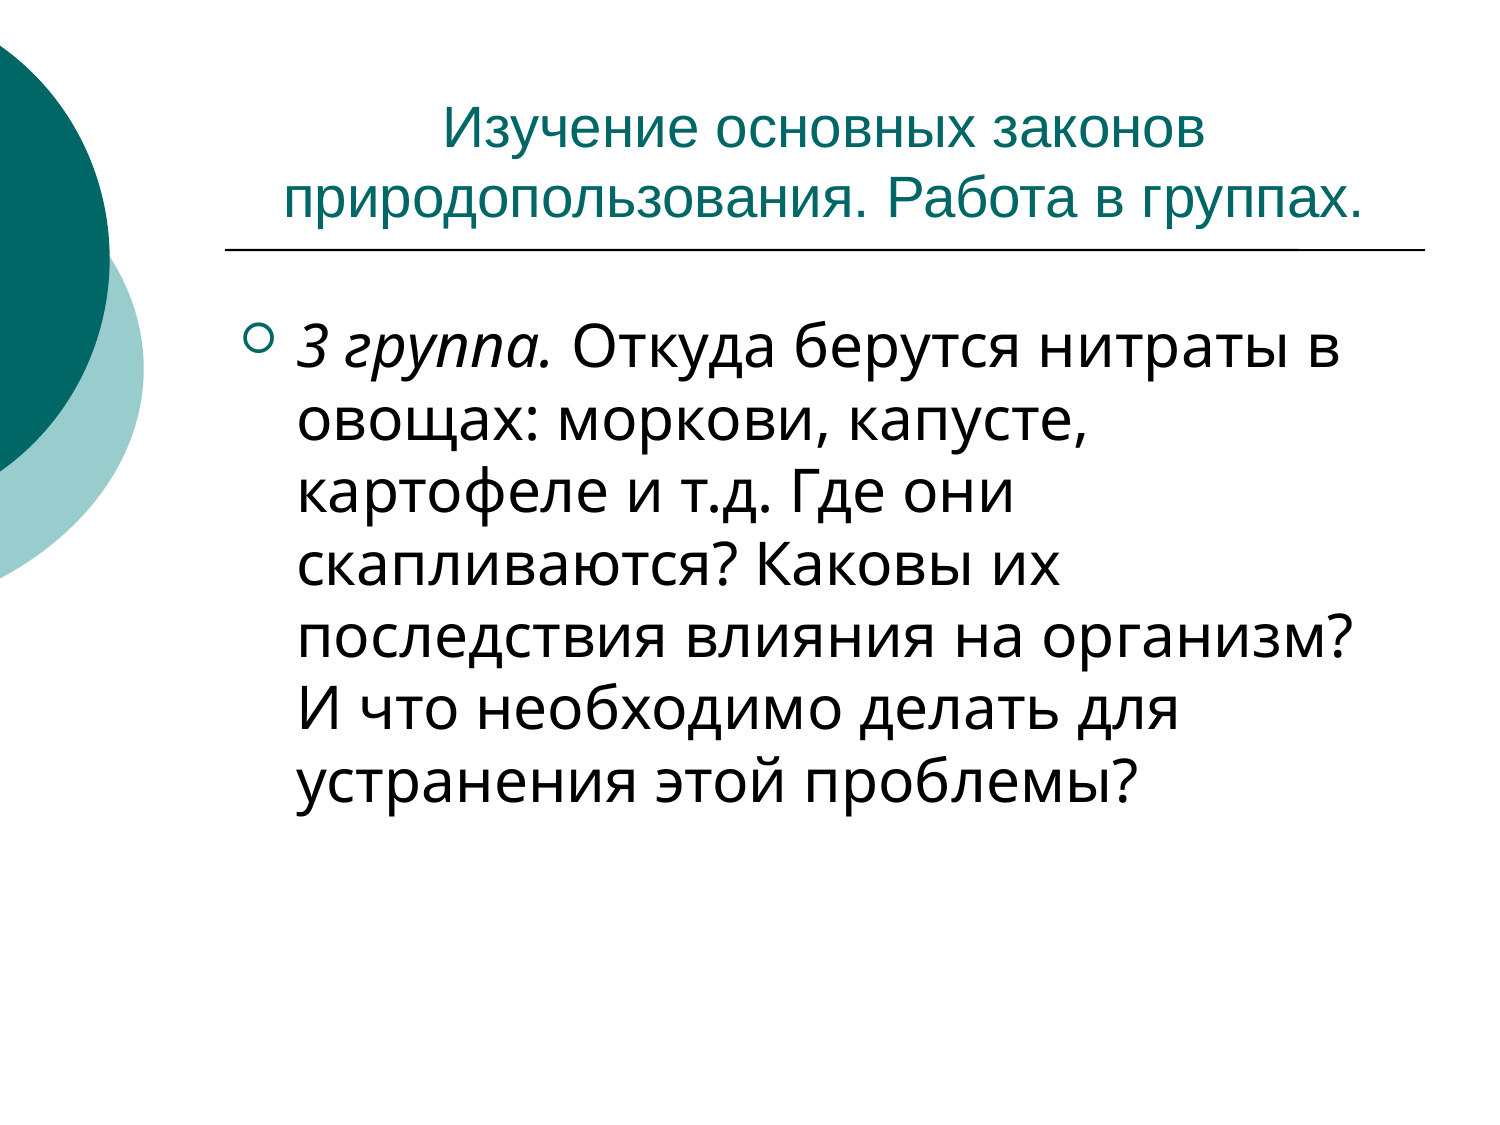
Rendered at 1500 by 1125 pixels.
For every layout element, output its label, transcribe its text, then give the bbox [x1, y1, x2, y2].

list 3 группа. Откуда берутся нитраты в овощах: моркови, капусте, картофеле и т.д. Где они скапливаются? Каковы их последствия влияния на организм? И что необходимо делать для устранения этой проблемы? [224, 299, 1425, 975]
title Изучение основных законов природопользования. Работа в группах. [224, 49, 1425, 238]
